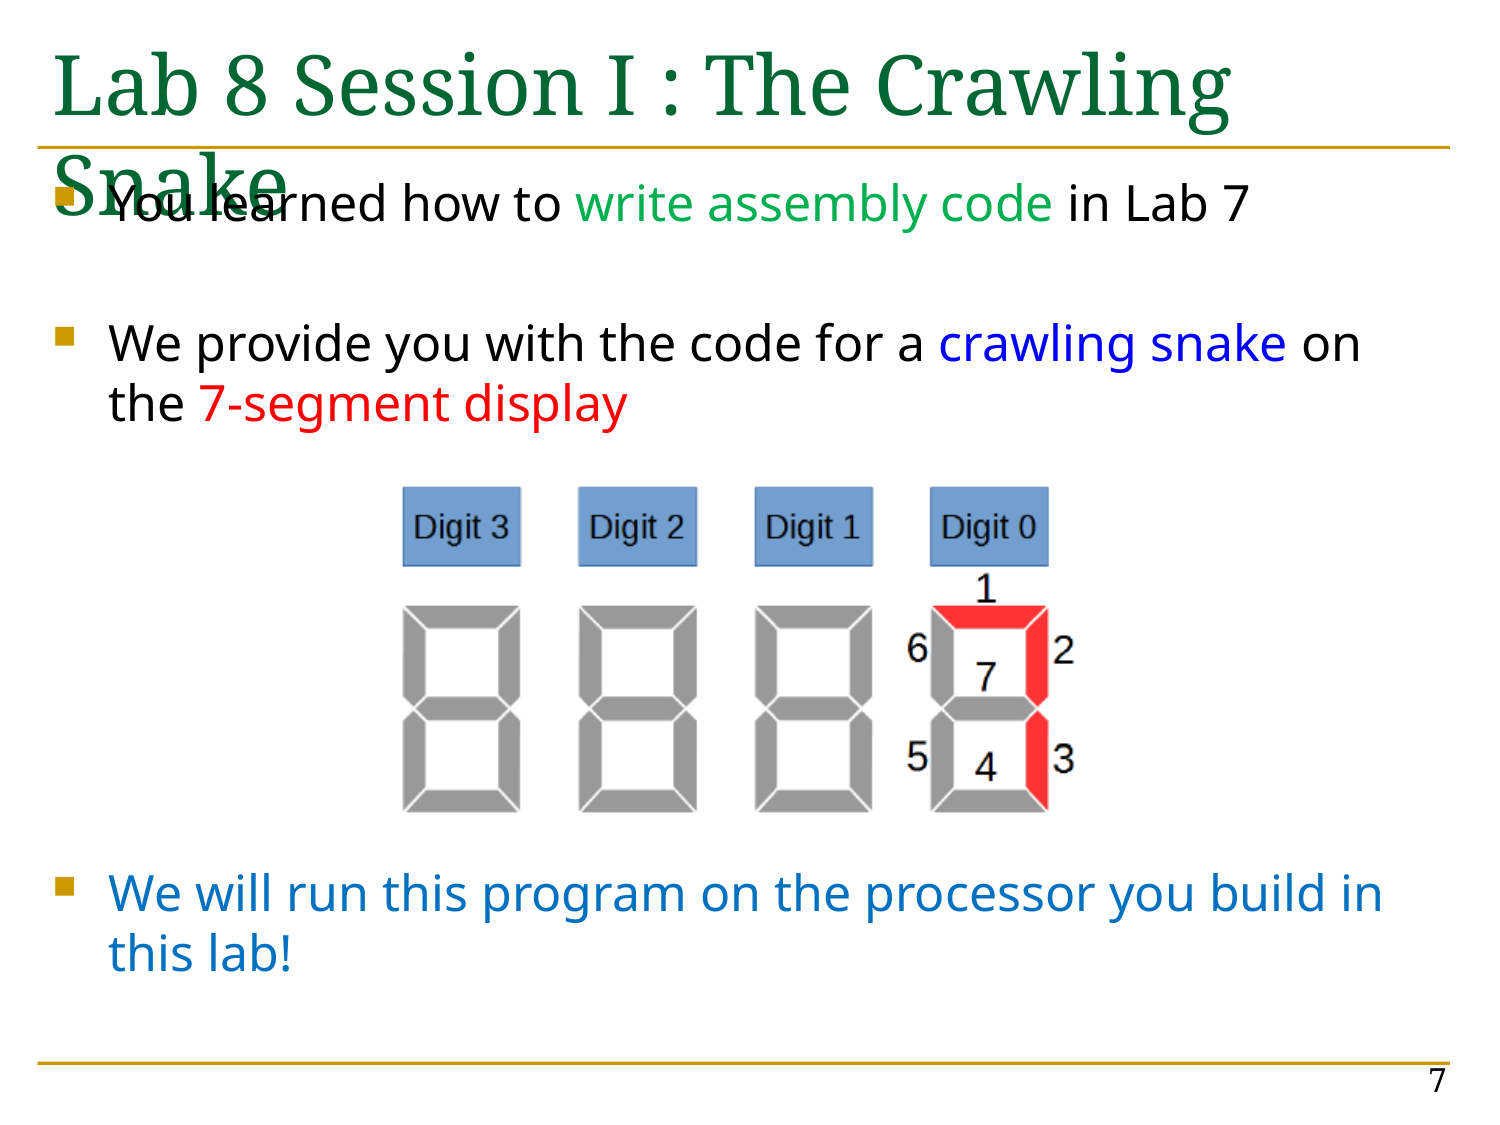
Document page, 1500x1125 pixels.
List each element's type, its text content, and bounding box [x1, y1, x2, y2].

list You learned how to write assembly code in Lab 7 We provide you with the code for a crawling snake on the 7-segment display We will run this program on the processor you build in this lab! [37, 163, 1450, 1016]
title Lab 8 Session I : The Crawling Snake [37, 24, 1450, 163]
slide_number 7 [1111, 1036, 1462, 1112]
picture [367, 462, 1107, 858]
